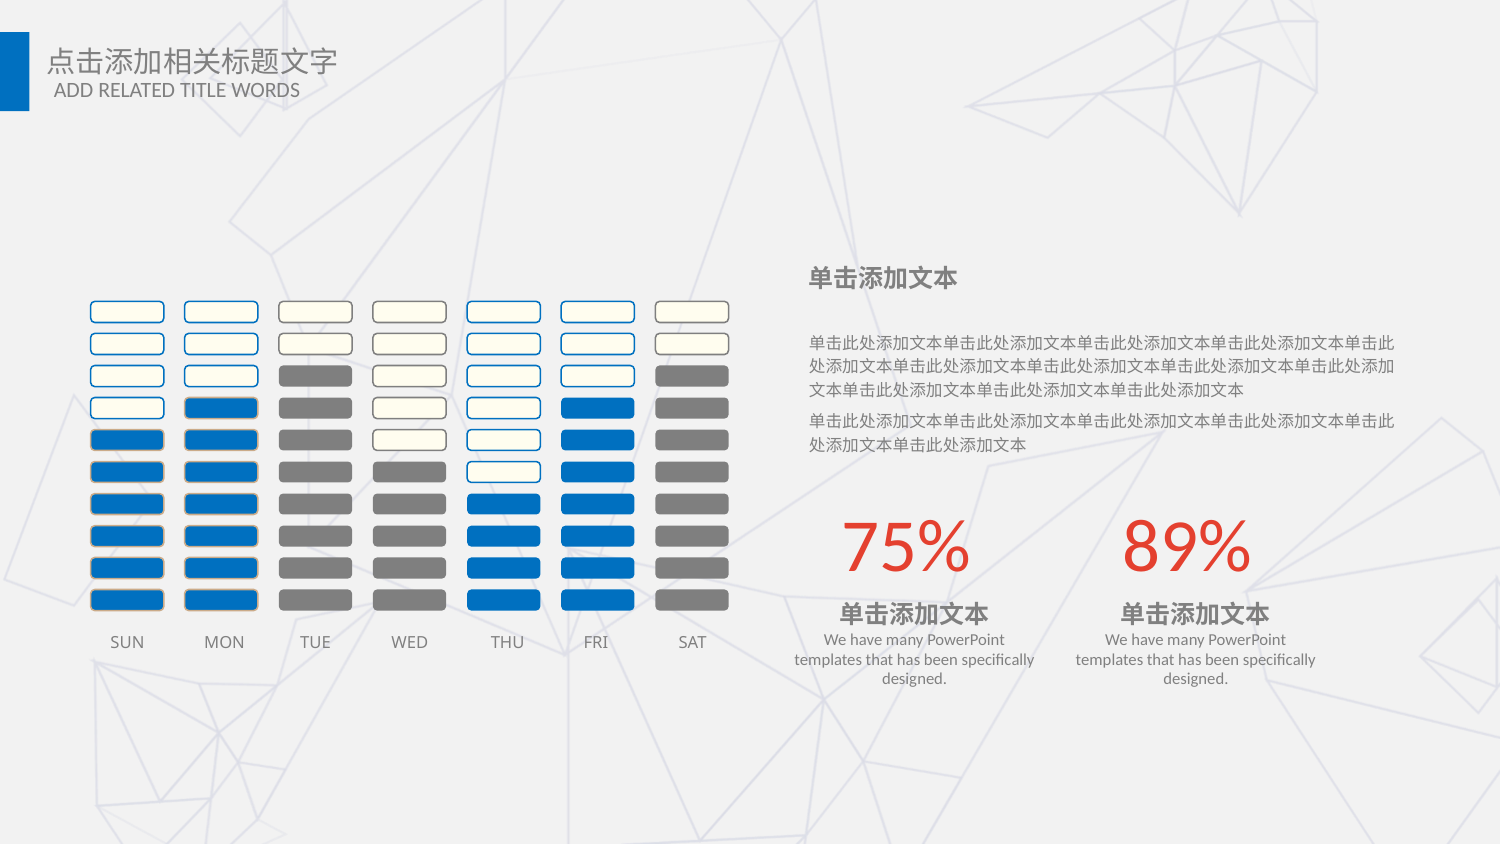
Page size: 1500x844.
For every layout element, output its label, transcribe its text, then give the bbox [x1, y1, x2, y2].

text_box FRI [583, 631, 609, 652]
text_box 89% [1107, 488, 1268, 592]
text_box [372, 301, 447, 611]
text_box MON [203, 631, 246, 652]
text_box 点击添加相关标题文字 [30, 35, 355, 87]
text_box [90, 301, 165, 611]
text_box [466, 301, 541, 611]
text_box THU [490, 631, 525, 652]
picture [0, 0, 1500, 844]
text_box TUE [300, 631, 332, 652]
text_box 单击添加文本 We have many PowerPoint templates that has been specifically designed. [790, 592, 1039, 689]
text_box ADD RELATED TITLE WORDS [38, 67, 317, 110]
text_box 75% [826, 488, 987, 592]
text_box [655, 301, 729, 611]
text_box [560, 301, 635, 611]
text_box 单击添加文本 单击此处添加文本单击此处添加文本单击此处添加文本单击此处添加文本单击此处添加文本单击此处添加文本单击此处添加文本单击此处添加文本单击此处添加文本单击此处添加文本单击此处添加文本单击此处添加文本 单击此处添加文本单击此处添加文本单击此处添加文本单击此处添加文本单击此处添加文本单击此处添加文本 [809, 256, 1412, 485]
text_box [278, 301, 353, 611]
text_box 单击添加文本 We have many PowerPoint templates that has been specifically designed. [1071, 592, 1320, 689]
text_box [184, 301, 258, 611]
text_box WED [391, 631, 429, 652]
text_box SAT [678, 631, 707, 652]
text_box SUN [110, 631, 145, 652]
